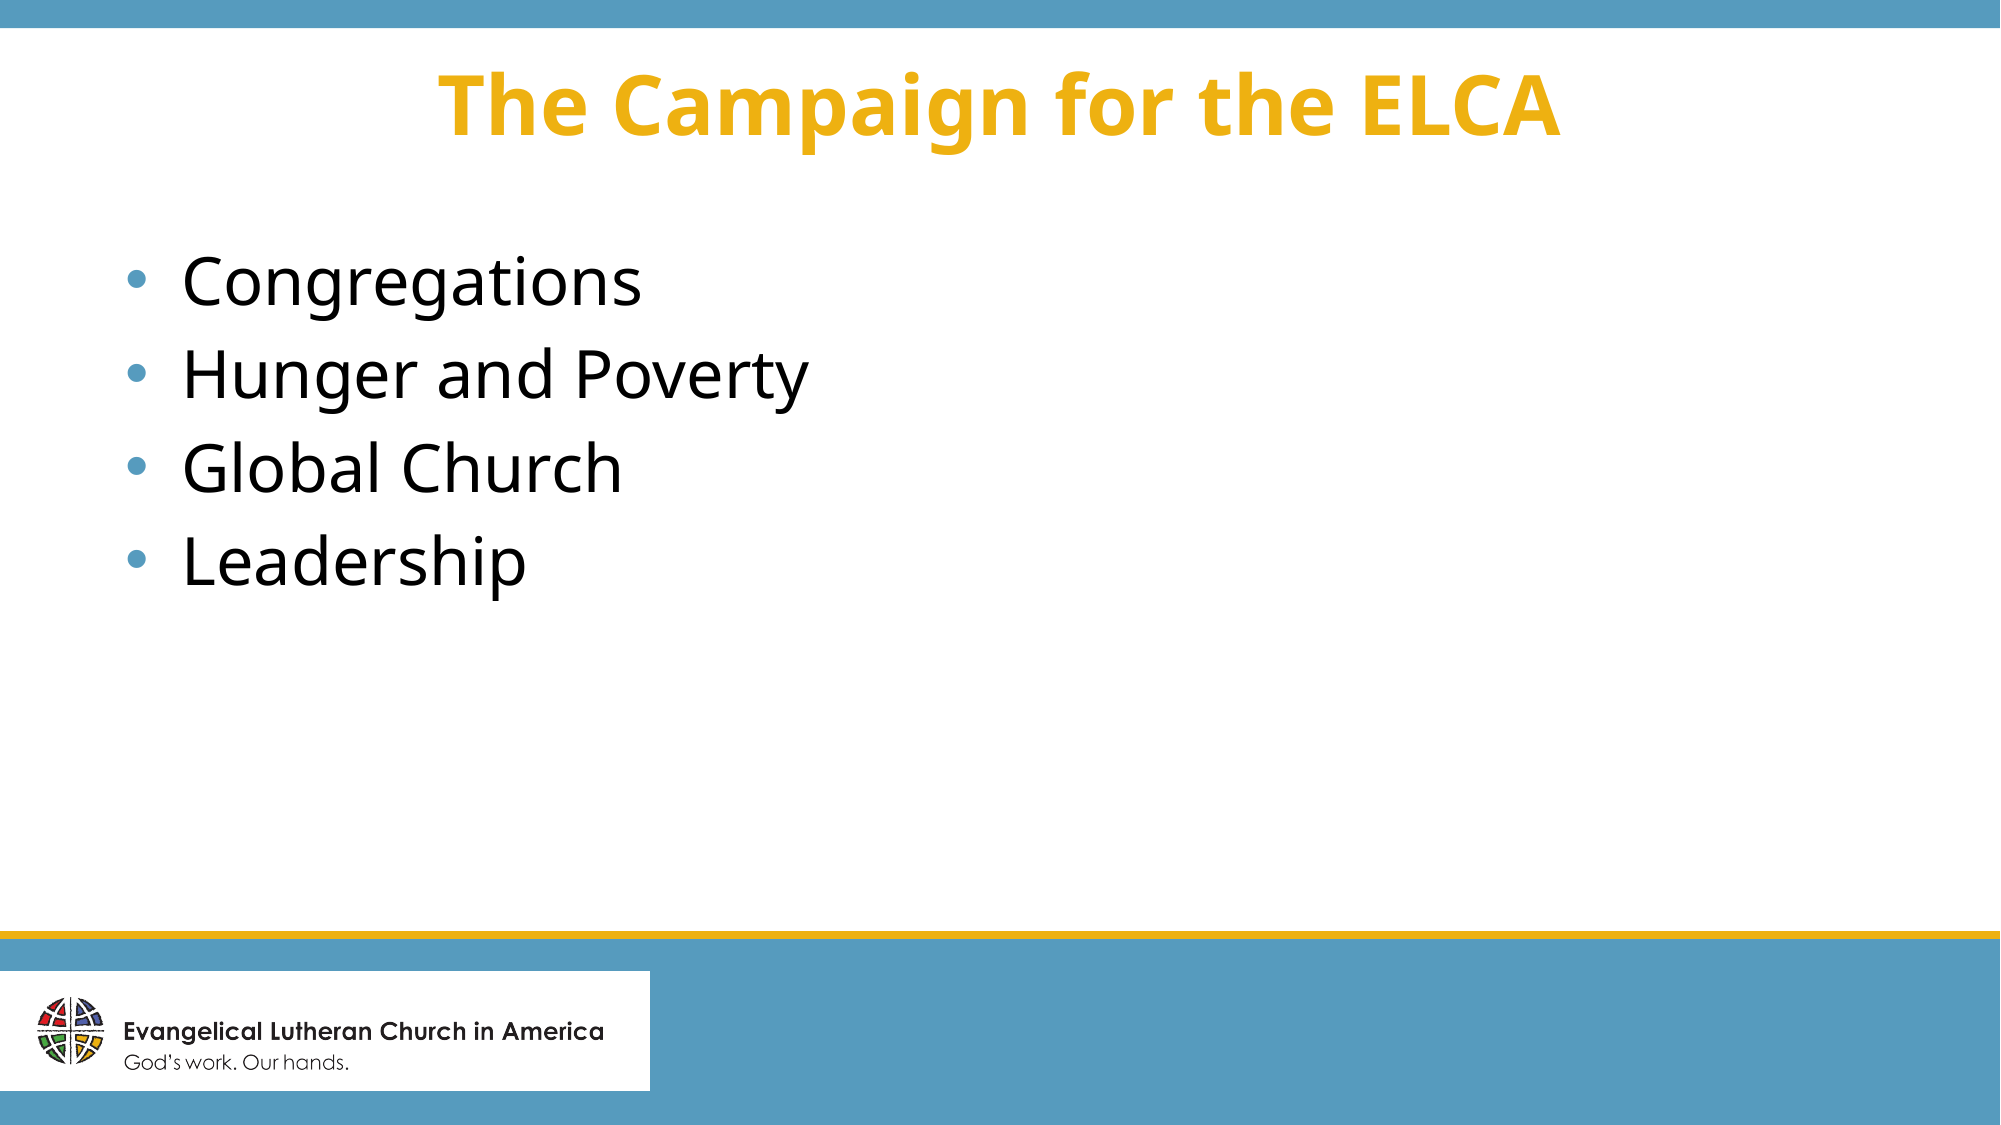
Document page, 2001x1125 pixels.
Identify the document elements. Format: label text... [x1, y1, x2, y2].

list Congregations Hunger and Poverty Global Church Leadership [125, 231, 1875, 899]
picture [37, 997, 603, 1071]
title The Campaign for the ELCA [125, 45, 1875, 207]
